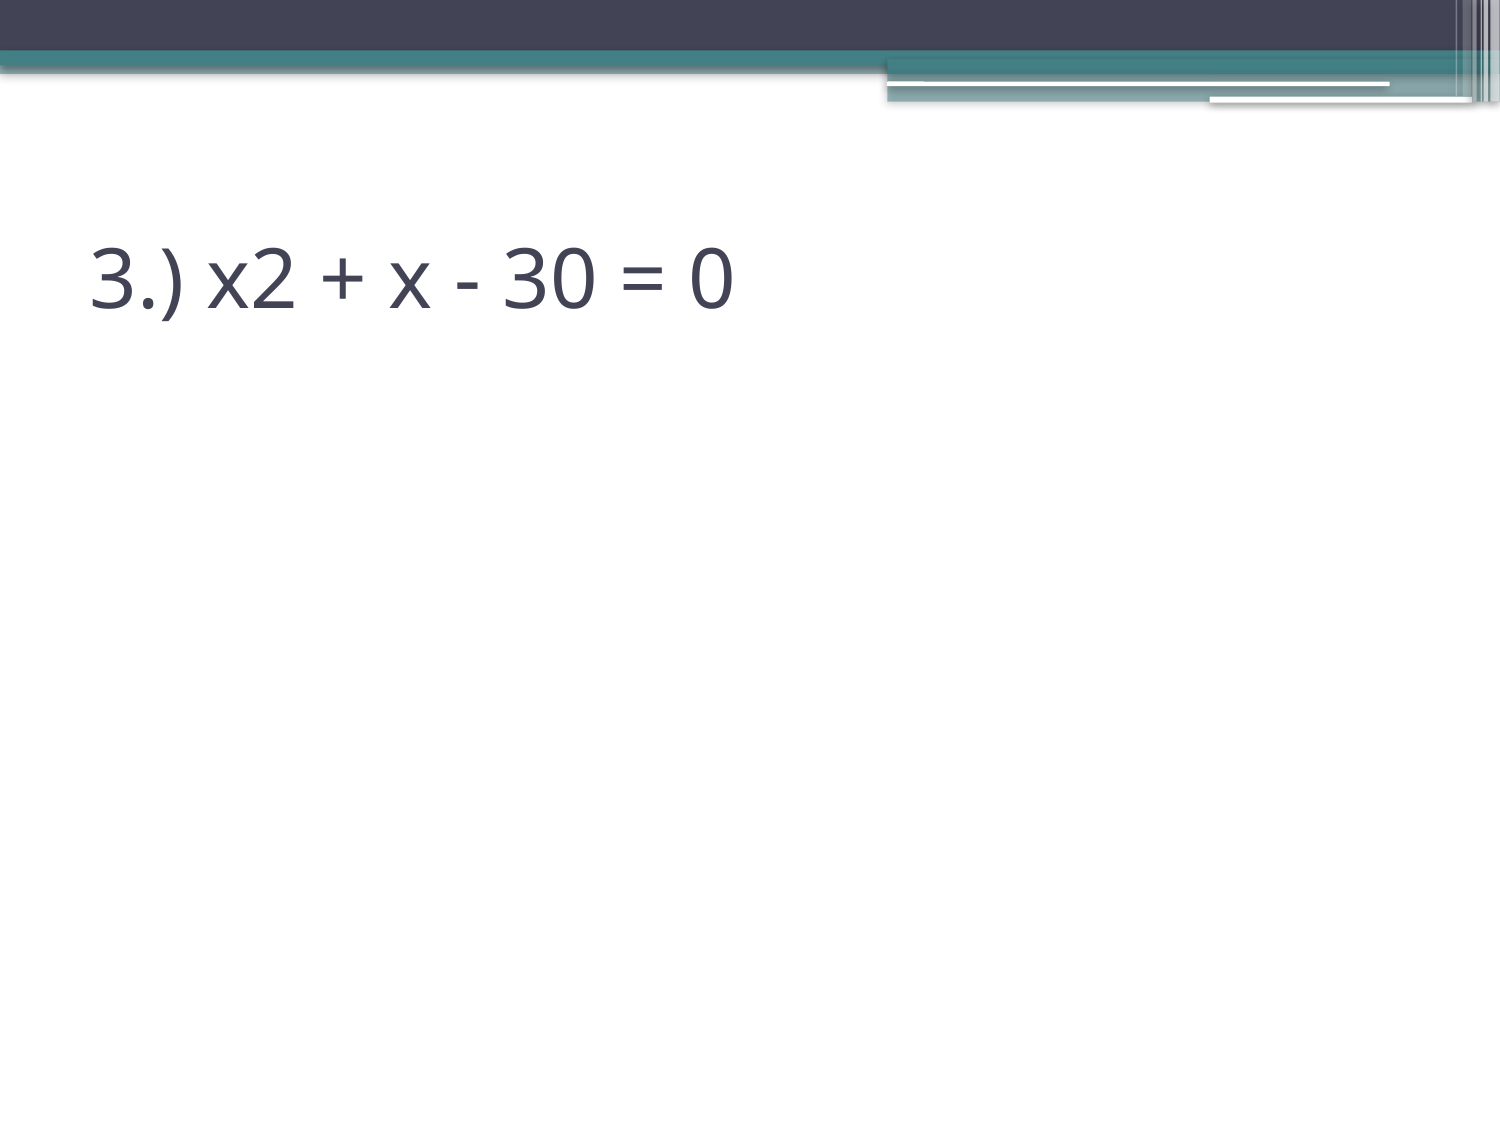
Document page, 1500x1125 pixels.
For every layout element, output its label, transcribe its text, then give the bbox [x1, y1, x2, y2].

title 3.) x2 + x - 30 = 0 [75, 187, 1425, 363]
